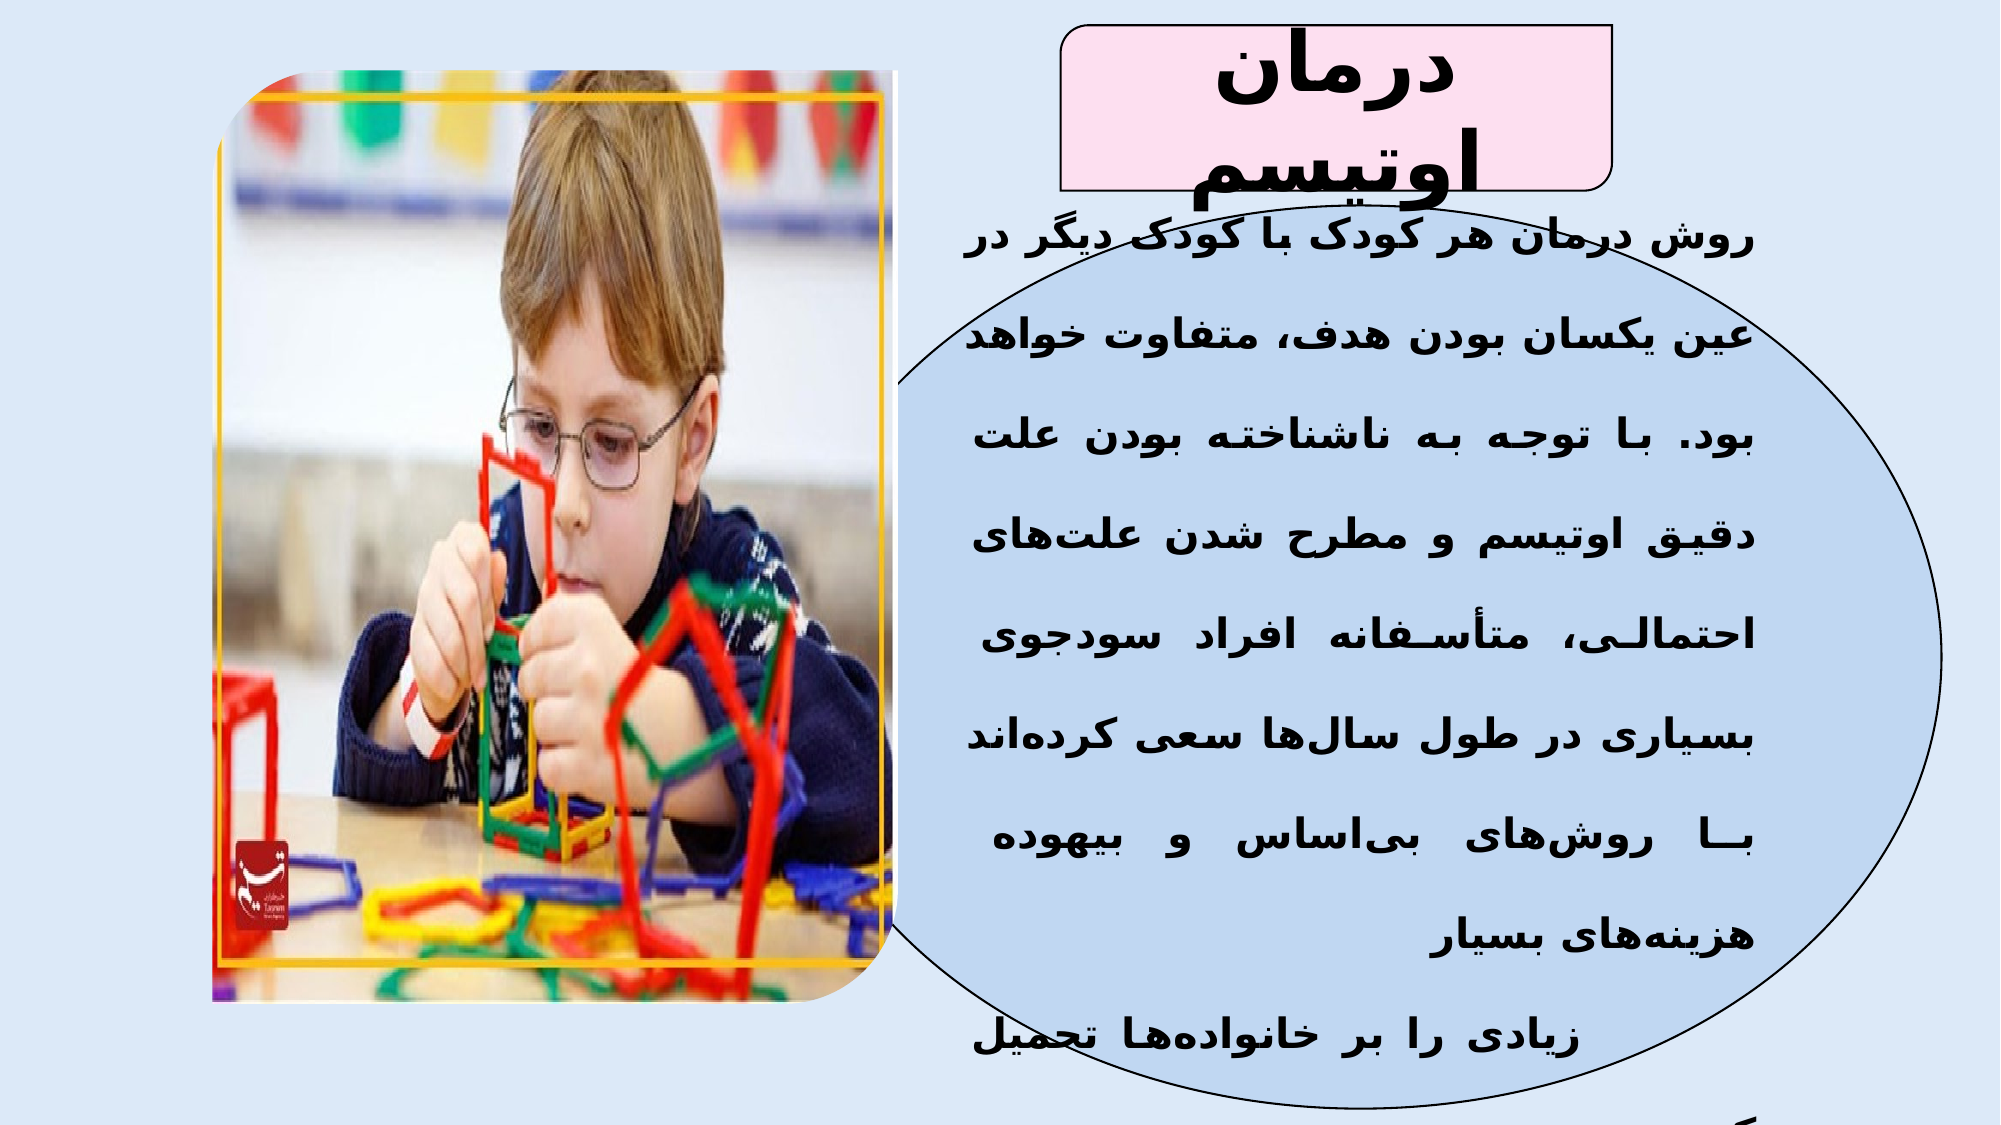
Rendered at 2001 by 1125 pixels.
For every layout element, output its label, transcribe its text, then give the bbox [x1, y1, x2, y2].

text_box درمان اوتیسم [1059, 23, 1614, 192]
text_box روش درمان هر کودک با کودک دیگر در عین یکسان بودن هدف، متفاوت خواهد بود. با توجه به ناشناخته بودن علت دقیق اوتیسم و مطرح شدن علت‌های احتمالی، متأسفانه افراد سودجوی بسیاری در طول سال‌ها سعی کرده‌اند با روش‌های بی‌اساس و بیهوده هزینه‌های بسیار زیادی را بر خانواده‌ها تحمیل کنند. [898, 204, 1943, 1110]
picture [212, 70, 898, 1004]
